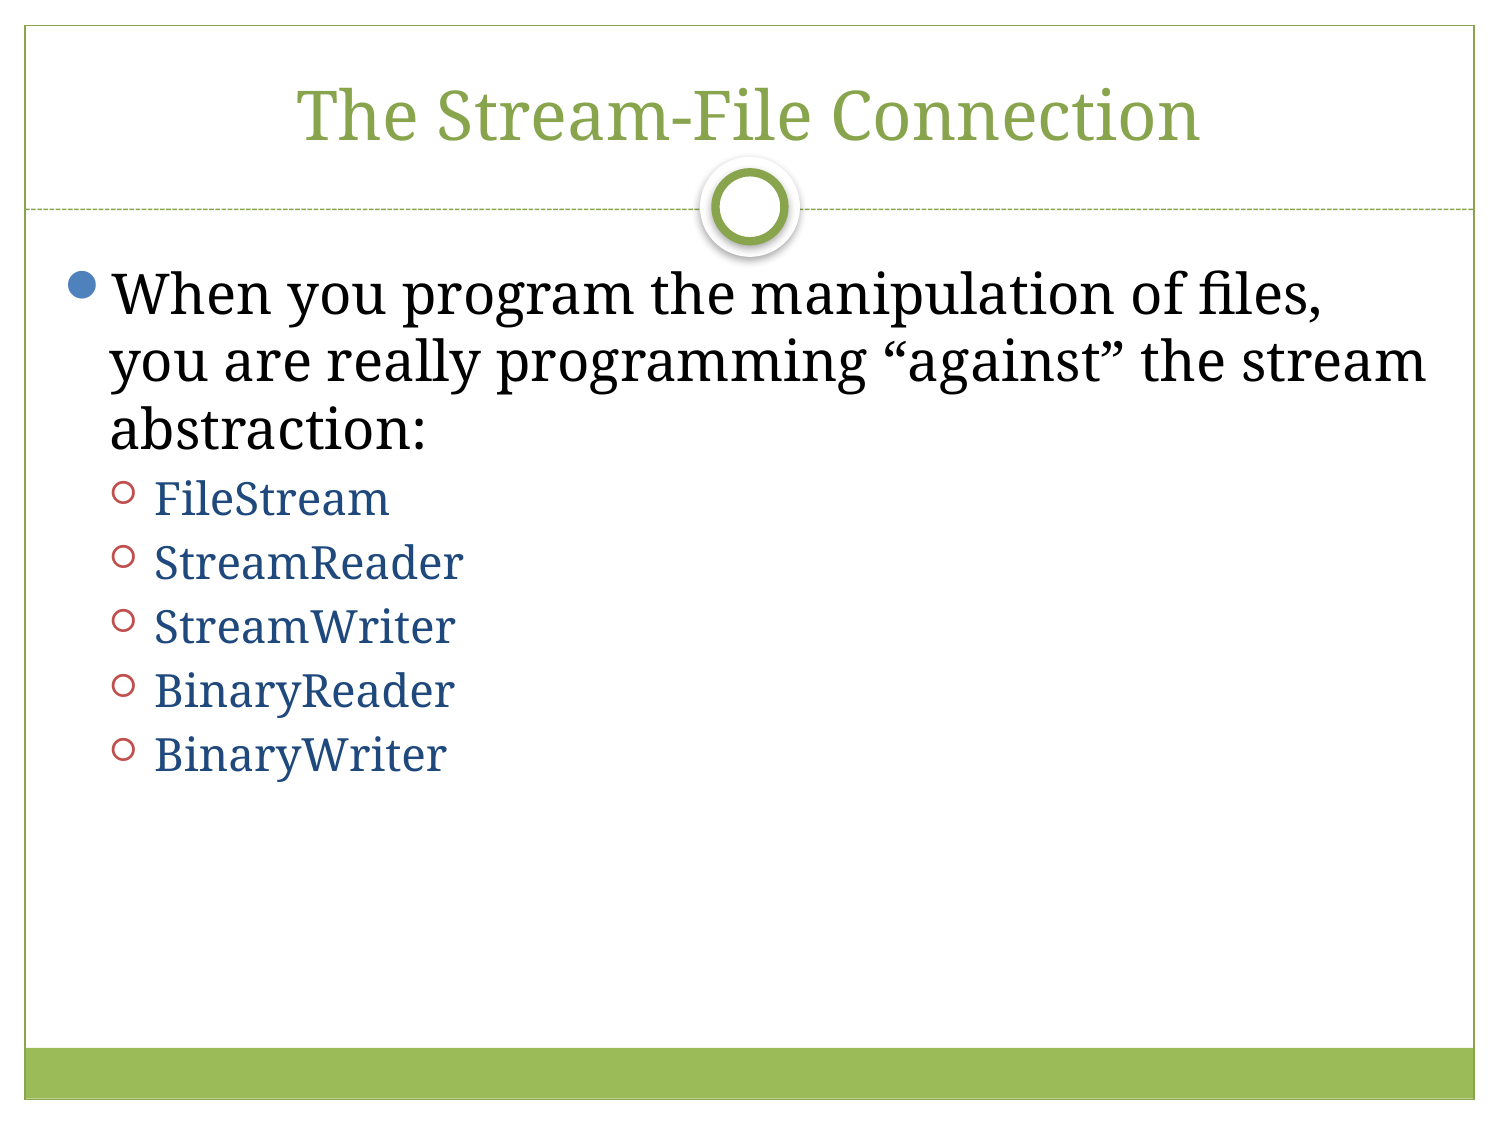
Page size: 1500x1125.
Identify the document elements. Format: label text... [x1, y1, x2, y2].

title The Stream-File Connection [49, 37, 1450, 162]
list When you program the manipulation of files, you are really programming “against” the stream abstraction: FileStream StreamReader StreamWriter BinaryReader BinaryWriter [49, 250, 1445, 1001]
